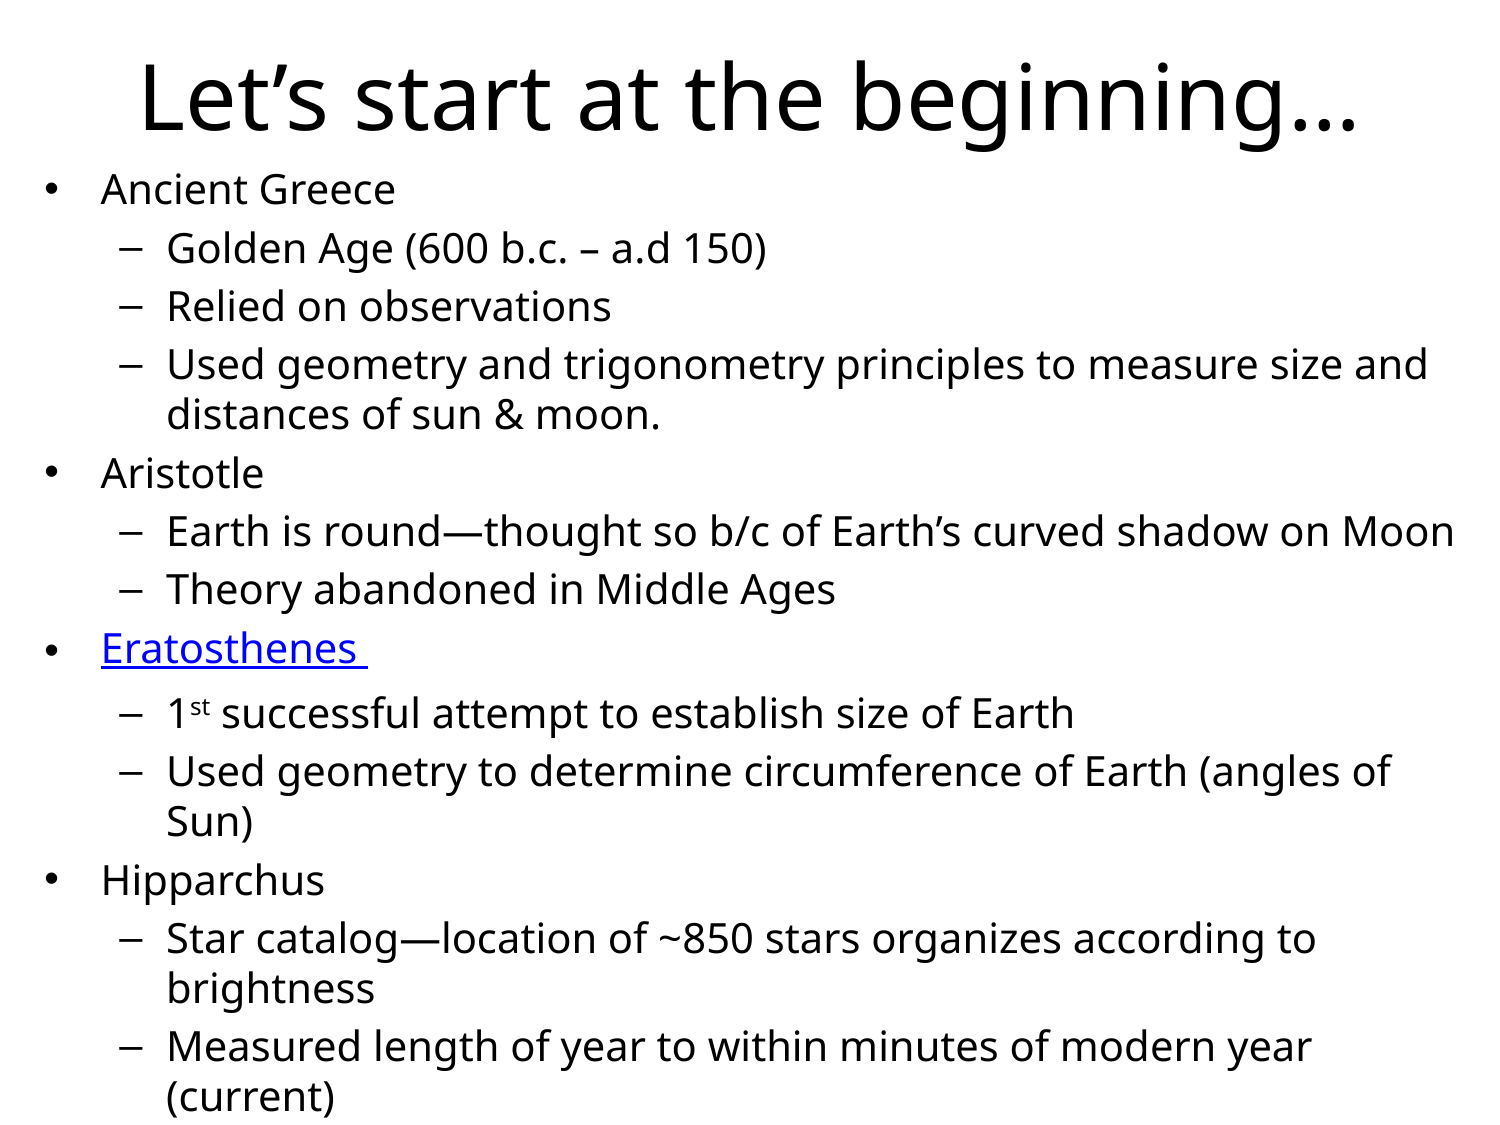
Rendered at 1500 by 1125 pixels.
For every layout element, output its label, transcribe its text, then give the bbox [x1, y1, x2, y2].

list Ancient Greece Golden Age (600 b.c. – a.d 150) Relied on observations Used geometry and trigonometry principles to measure size and distances of sun & moon. Aristotle Earth is round—thought so b/c of Earth’s curved shadow on Moon Theory abandoned in Middle Ages Eratosthenes 1st successful attempt to establish size of Earth Used geometry to determine circumference of Earth (angles of Sun) Hipparchus Star catalog—location of ~850 stars organizes according to brightness Measured length of year to within minutes of modern year (current) [29, 155, 1477, 1092]
title Let’s start at the beginning… [75, 0, 1425, 155]
